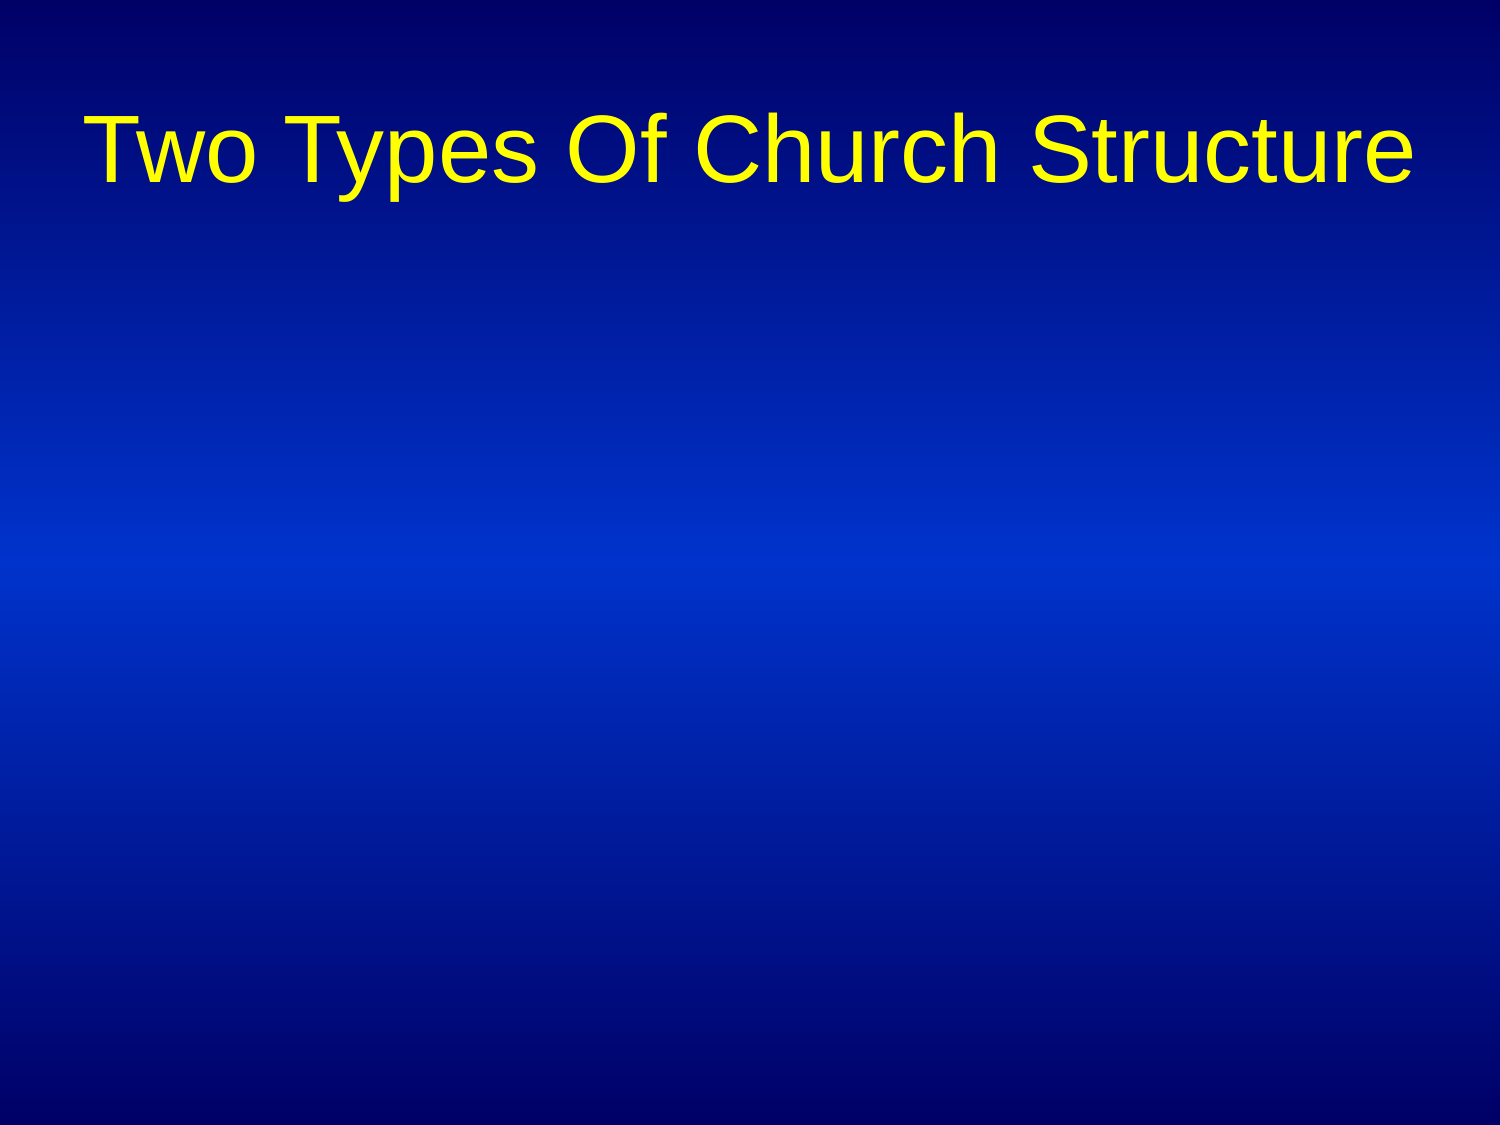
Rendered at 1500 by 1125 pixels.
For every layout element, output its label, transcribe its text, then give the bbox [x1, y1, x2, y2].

title Two Types Of Church Structure [37, 50, 1463, 238]
